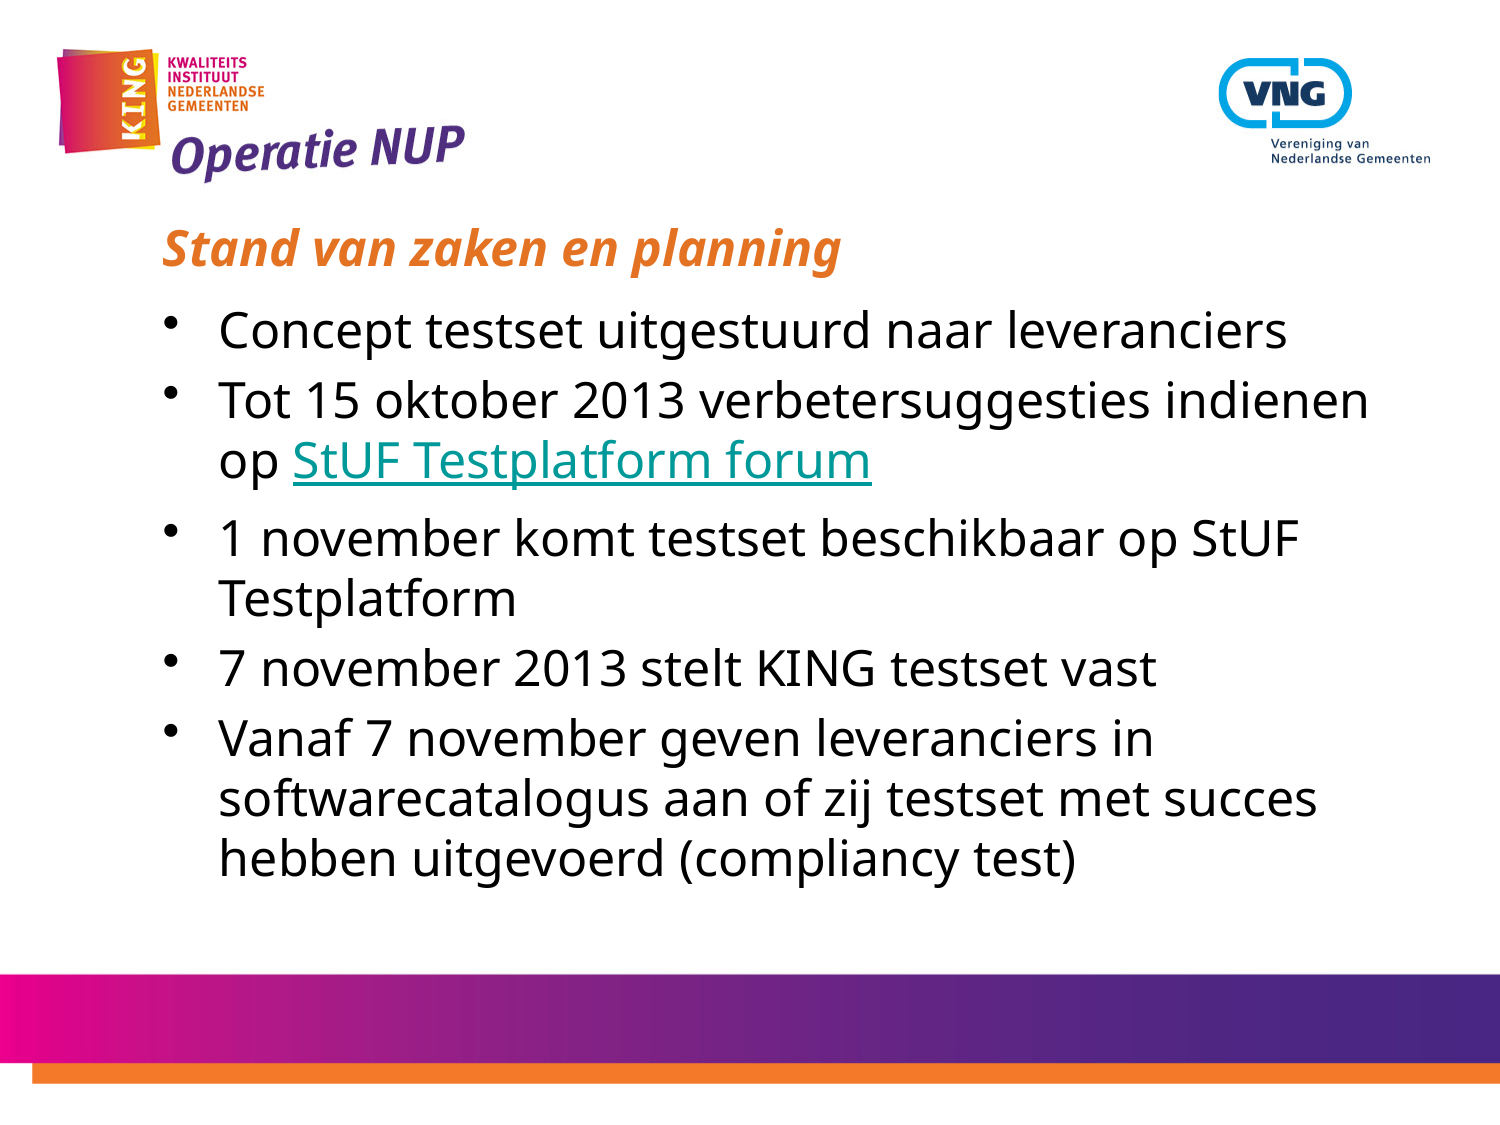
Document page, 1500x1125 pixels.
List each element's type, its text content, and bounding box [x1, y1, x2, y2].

title Stand van zaken en planning [147, 181, 1402, 290]
picture [0, 0, 1500, 1125]
list Concept testset uitgestuurd naar leveranciers Tot 15 oktober 2013 verbetersuggesties indienen op StUF Testplatform forum 1 november komt testset beschikbaar op StUF Testplatform 7 november 2013 stelt KING testset vast Vanaf 7 november geven leveranciers in softwarecatalogus aan of zij testset met succes hebben uitgevoerd (compliancy test) [147, 290, 1428, 870]
